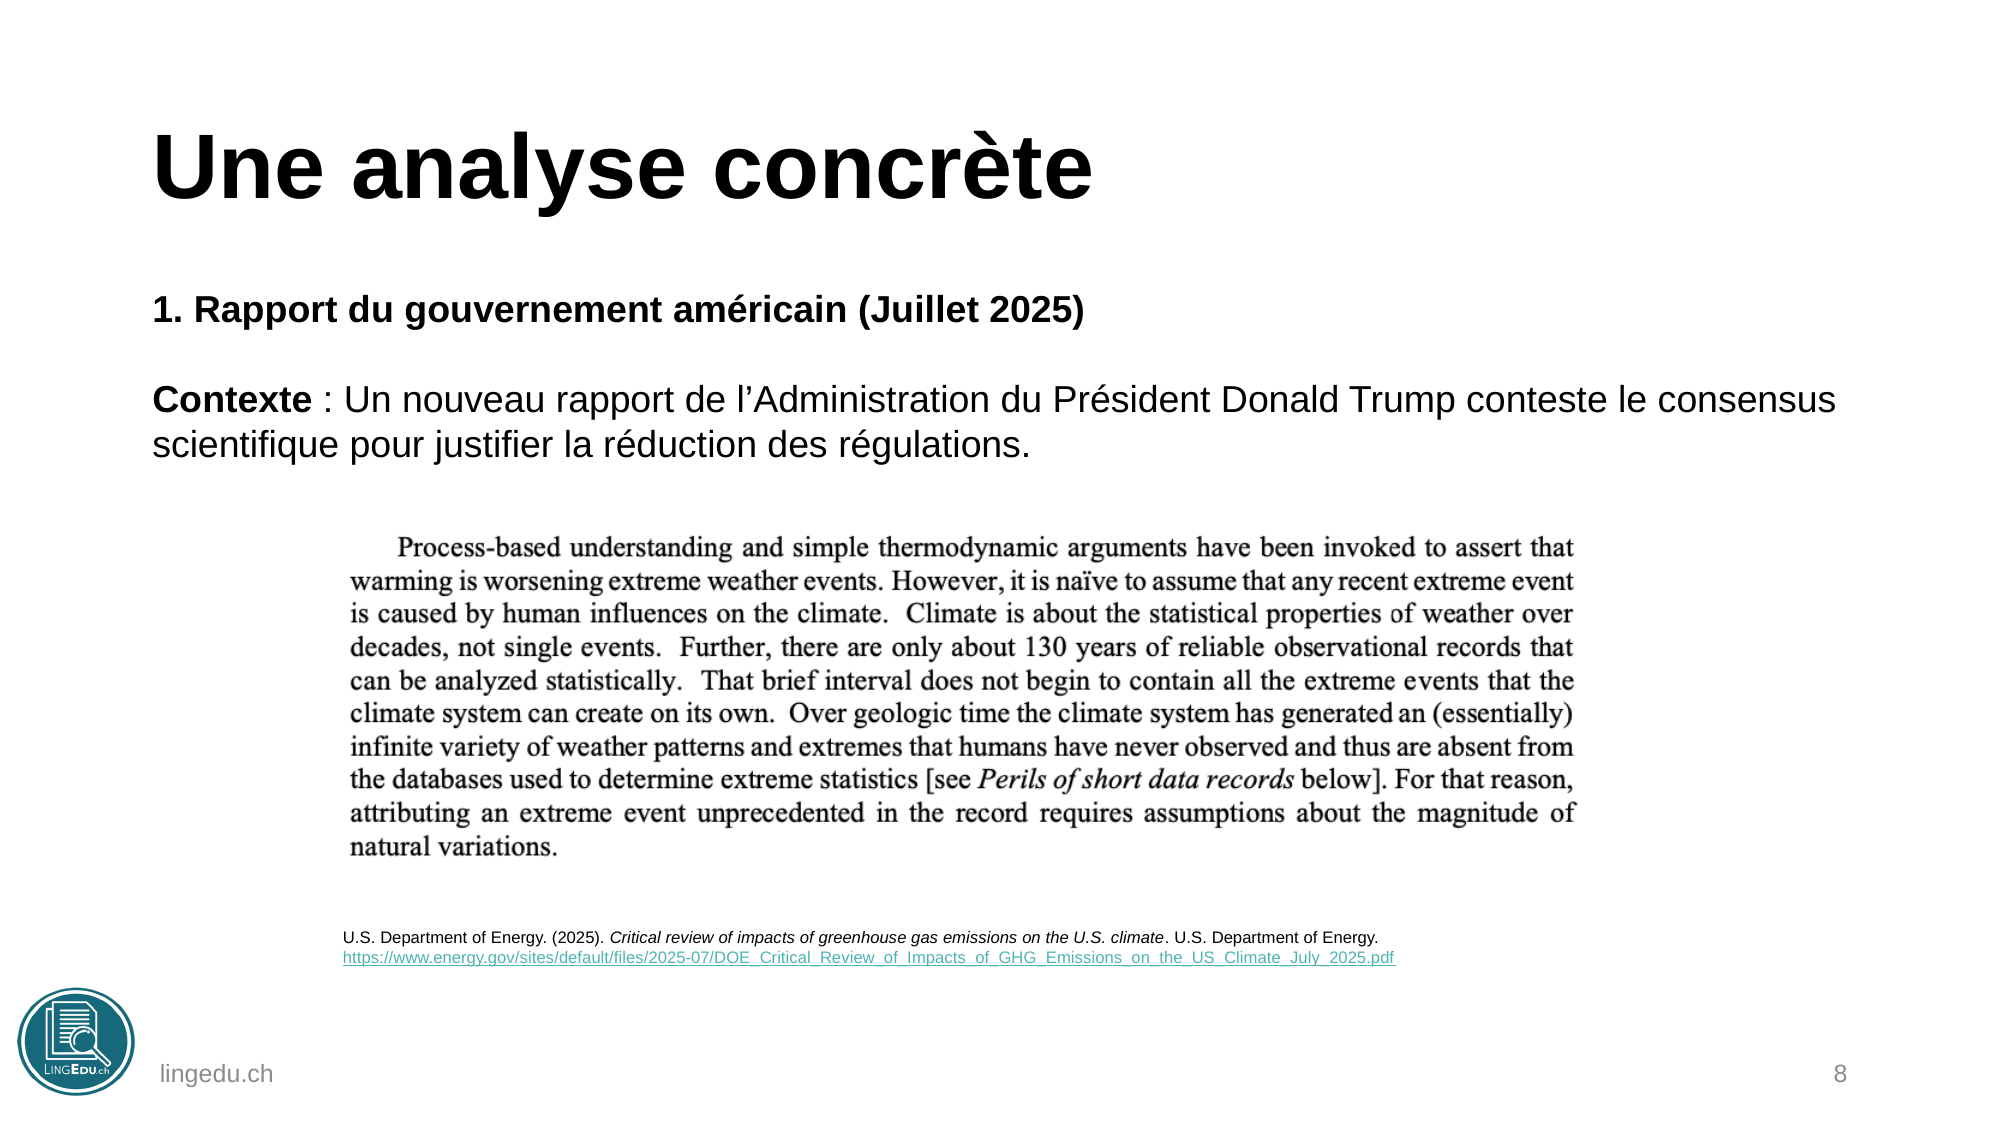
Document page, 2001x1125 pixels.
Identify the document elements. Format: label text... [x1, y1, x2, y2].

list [328, 524, 1603, 870]
picture [17, 987, 135, 1096]
slide_number 8 [1768, 1042, 1863, 1103]
text_box U.S. Department of Energy. (2025). Critical review of impacts of greenhouse gas emissions on the U.S. climate. U.S. Department of Energy. https://www.energy.gov/sites/default/files/2025-07/DOE_Critical_Review_of_Impacts_of_GHG_Emissions_on_the_US_Climate_July_2025.pdf [328, 920, 1541, 975]
text_box 1. Rapport du gouvernement américain (Juillet 2025) Contexte : Un nouveau rapport de l’Administration du Président Donald Trump conteste le consensus scientifique pour justifier la réduction des régulations. [137, 277, 1892, 472]
title Une analyse concrète [137, 59, 1863, 277]
footer lingedu.ch [137, 1042, 297, 1103]
